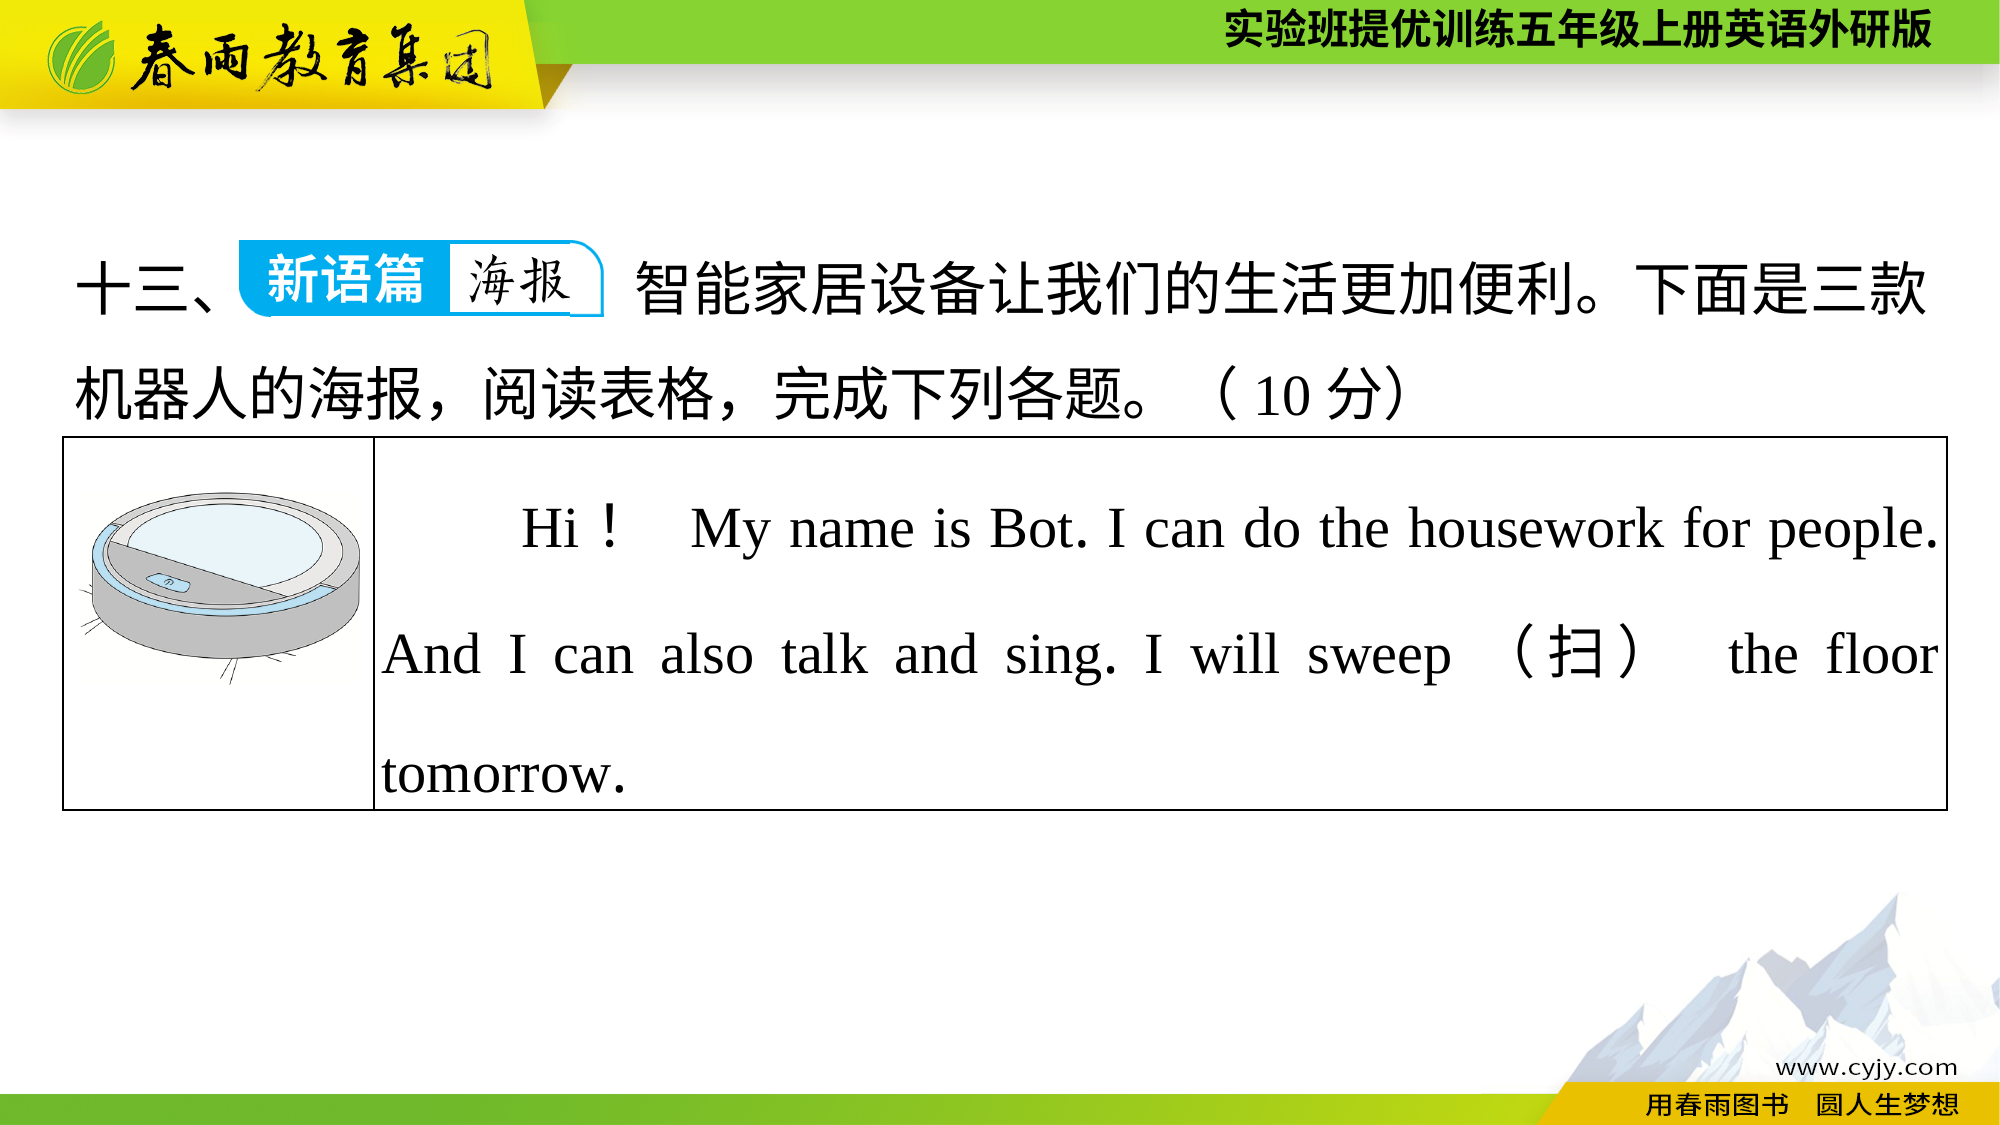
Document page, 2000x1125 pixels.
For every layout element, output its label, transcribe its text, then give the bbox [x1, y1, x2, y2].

list 十三、 智能家居设备让我们的生活更加便利。下面是三款机器人的海报，阅读表格，完成下列各题。（10分） [59, 209, 1944, 437]
table_header [64, 438, 373, 809]
table_header Hi！ My name is Bot. I can do the housework for people. And I can also talk and sing. I will sweep（扫） the floor tomorrow. [375, 438, 1946, 809]
picture [0, 0, 2000, 1125]
